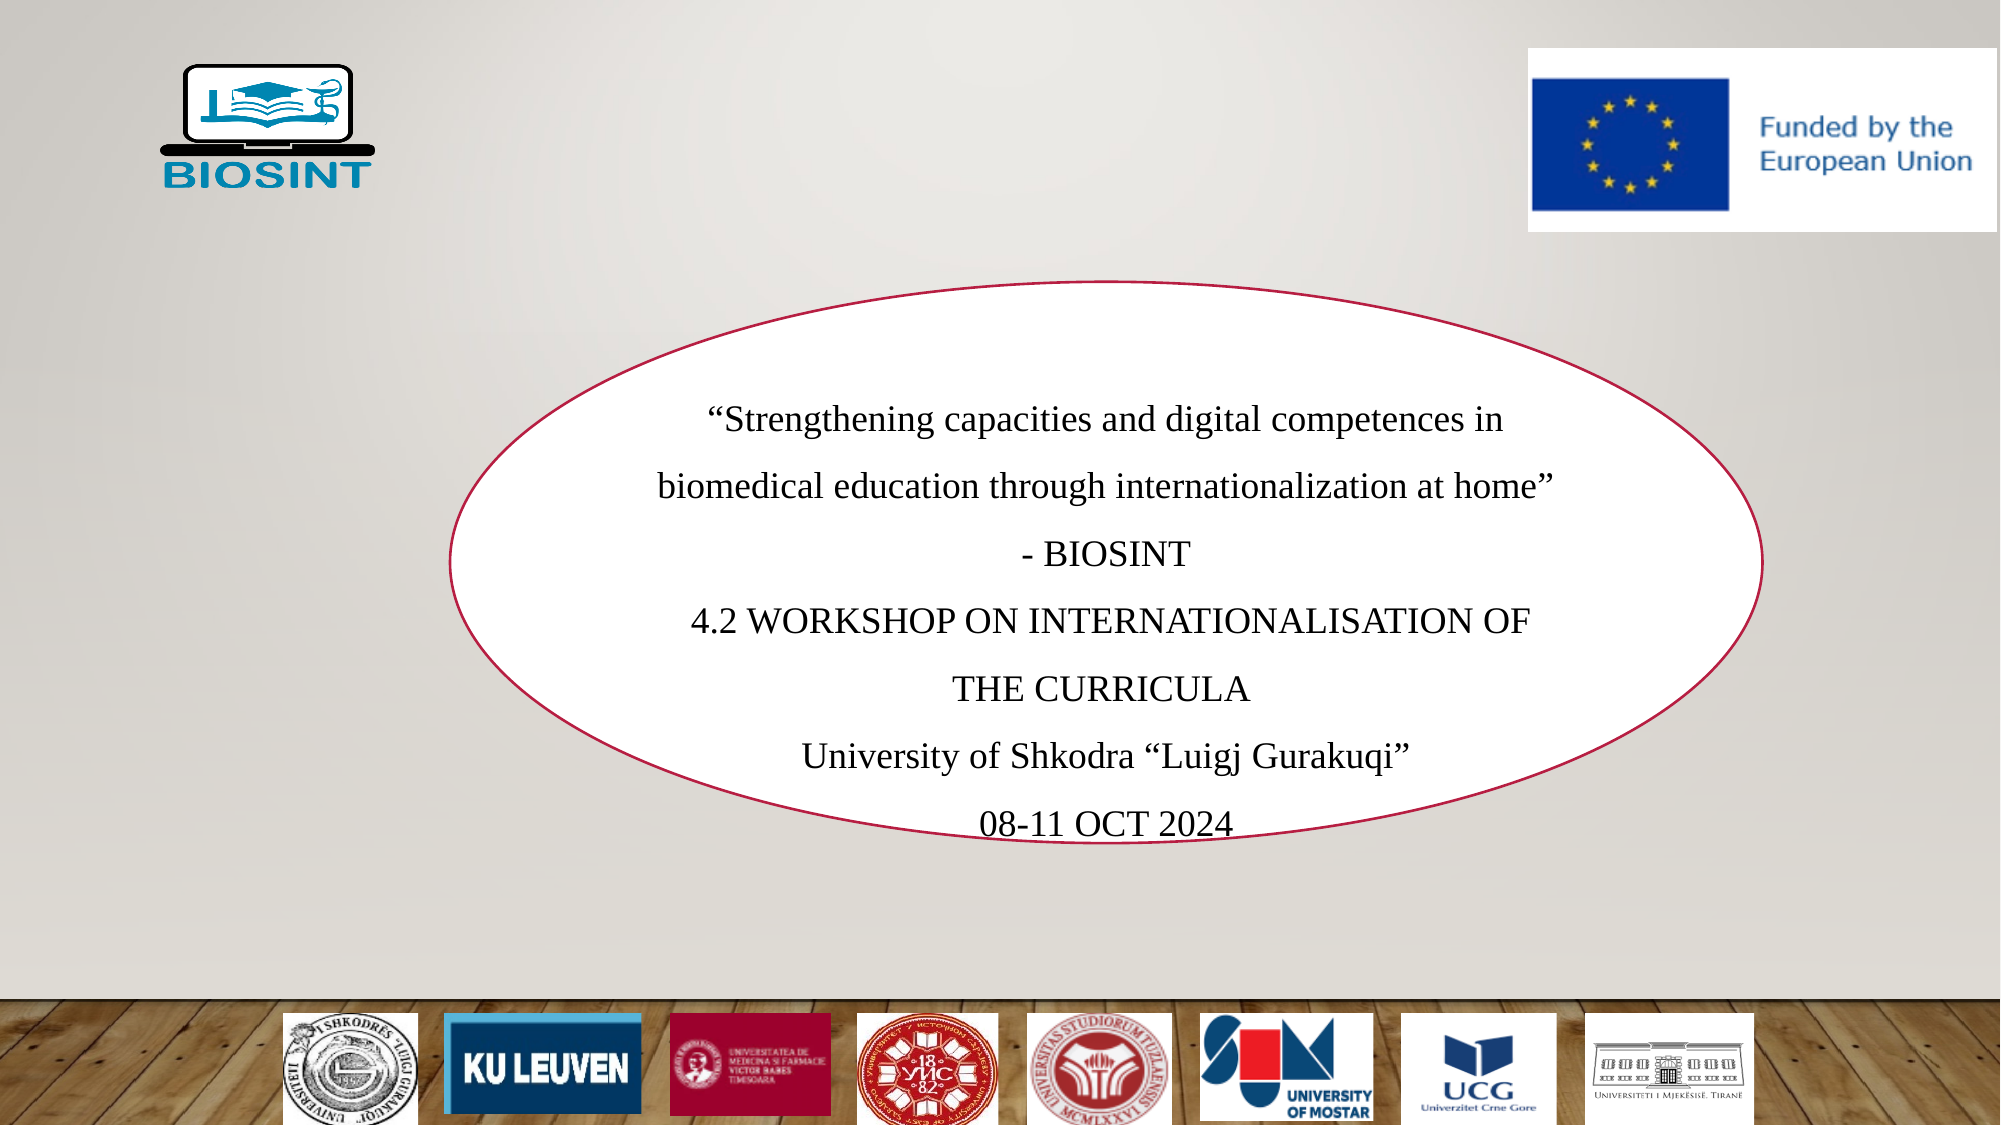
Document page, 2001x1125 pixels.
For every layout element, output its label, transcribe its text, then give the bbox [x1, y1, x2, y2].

text_box “Strengthening capacities and digital competences in biomedical education through internationalization at home” - BIOSINT 4.2 WORKSHOP ON INTERNATIONALISATION OF THE CURRICULA University of Shkodra “Luigj Gurakuqi” 08-11 OCT 2024 [448, 280, 1764, 845]
picture [0, 999, 2001, 1125]
picture [0, 0, 2001, 395]
title [375, 187, 1650, 450]
